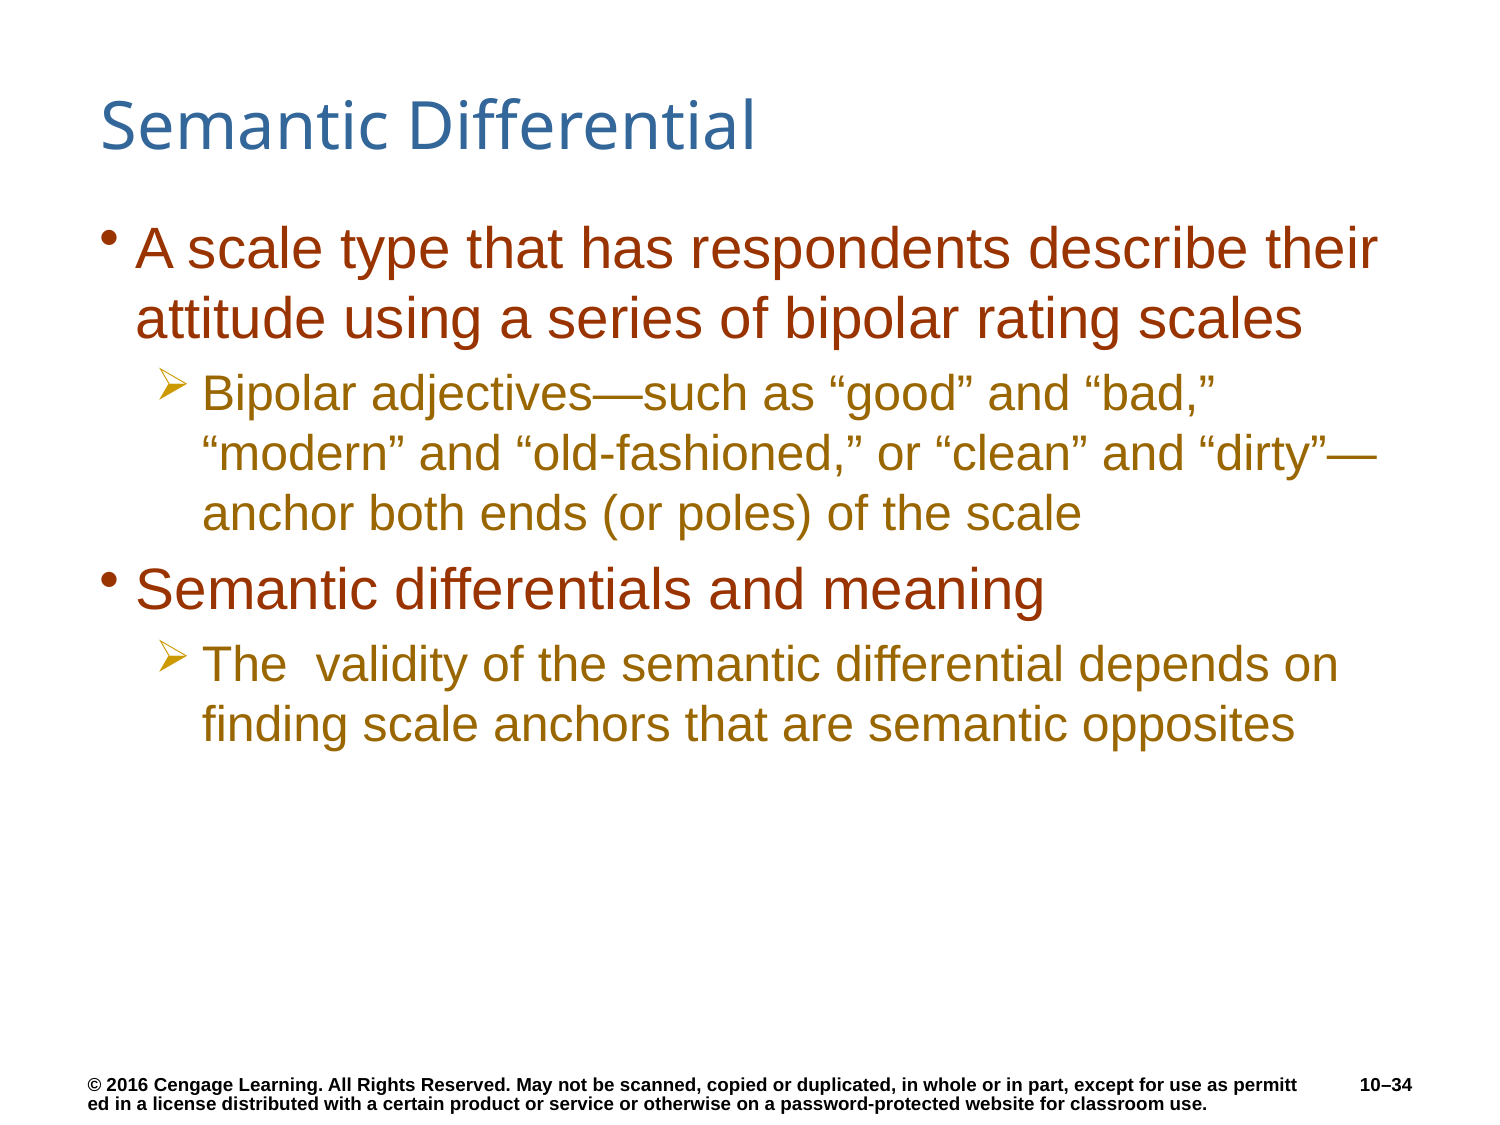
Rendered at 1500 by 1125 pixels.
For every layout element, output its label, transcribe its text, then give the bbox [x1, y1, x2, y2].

footer © 2016 Cengage Learning. All Rights Reserved. May not be scanned, copied or duplicated, in whole or in part, except for use as permitted in a license distributed with a certain product or service or otherwise on a password-protected website for classroom use. [87, 1057, 1050, 1103]
list A scale type that has respondents describe their attitude using a series of bipolar rating scales Bipolar adjectives—such as “good” and “bad,” “modern” and “old-fashioned,” or “clean” and “dirty”—anchor both ends (or poles) of the scale Semantic differentials and meaning The validity of the semantic differential depends on finding scale anchors that are semantic opposites [84, 202, 1414, 1013]
title Semantic Differential [85, 75, 1411, 171]
slide_number 10–34 [1050, 1042, 1413, 1103]
